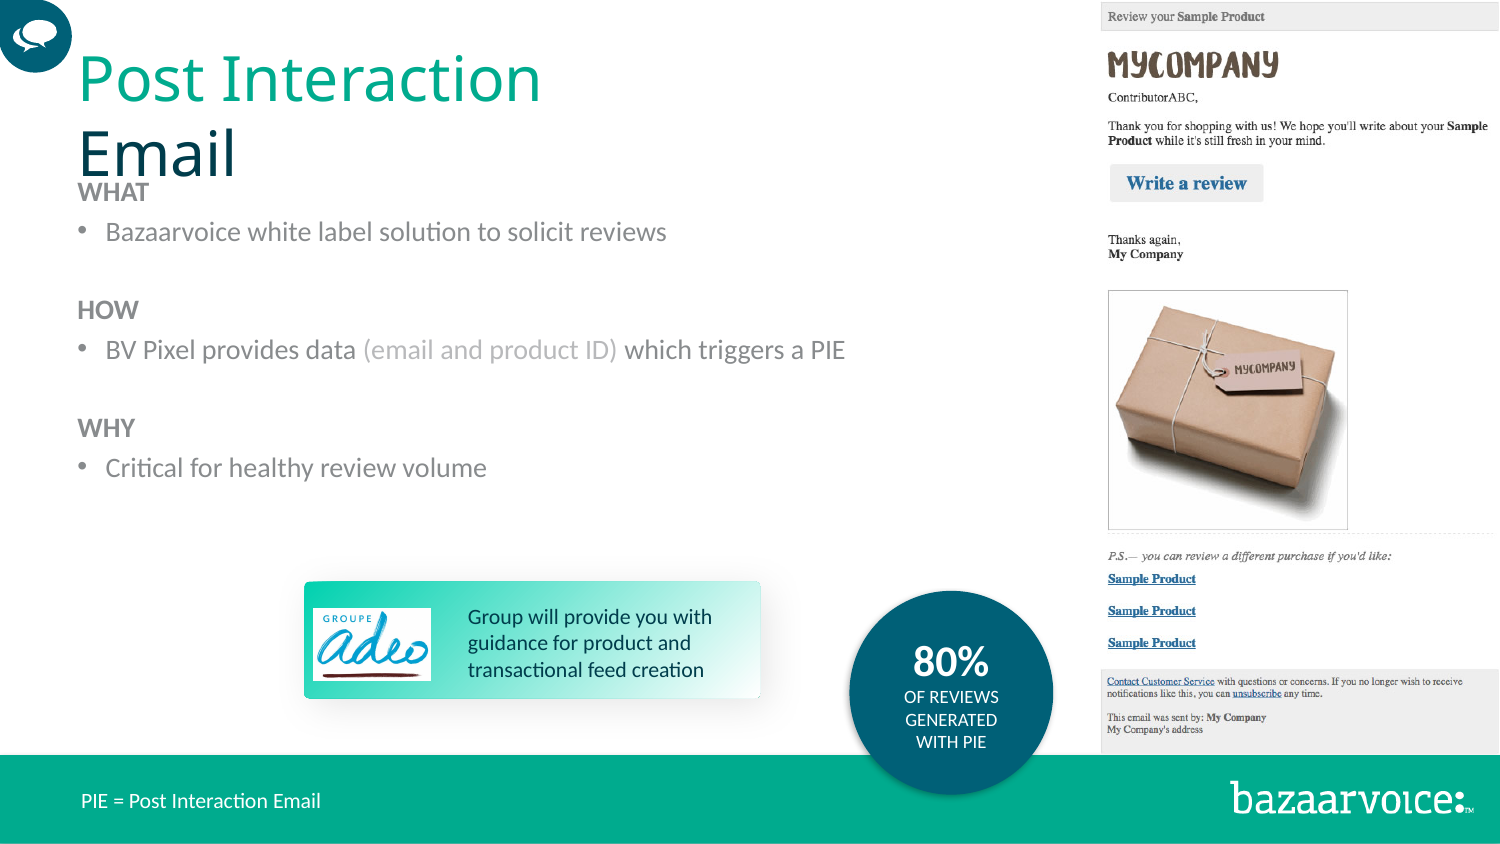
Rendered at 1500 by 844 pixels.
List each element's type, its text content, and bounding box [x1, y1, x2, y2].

text_box PIE = Post Interaction Email [66, 779, 760, 821]
text_box Post Interaction Email [66, 39, 728, 124]
text_box WHAT Bazaarvoice white label solution to solicit reviews HOW BV Pixel provides data (email and product ID) which triggers a PIE WHY Critical for healthy review volume [66, 168, 1094, 527]
picture [1230, 780, 1474, 814]
picture [313, 608, 431, 681]
text_box Group will provide you with guidance for product and transactional feed creation [453, 595, 738, 689]
text_box [302, 579, 763, 701]
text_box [0, 0, 72, 73]
picture [1099, 1, 1500, 754]
text_box 80% OF REVIEWS GENERATED WITH PIE [848, 590, 1055, 796]
